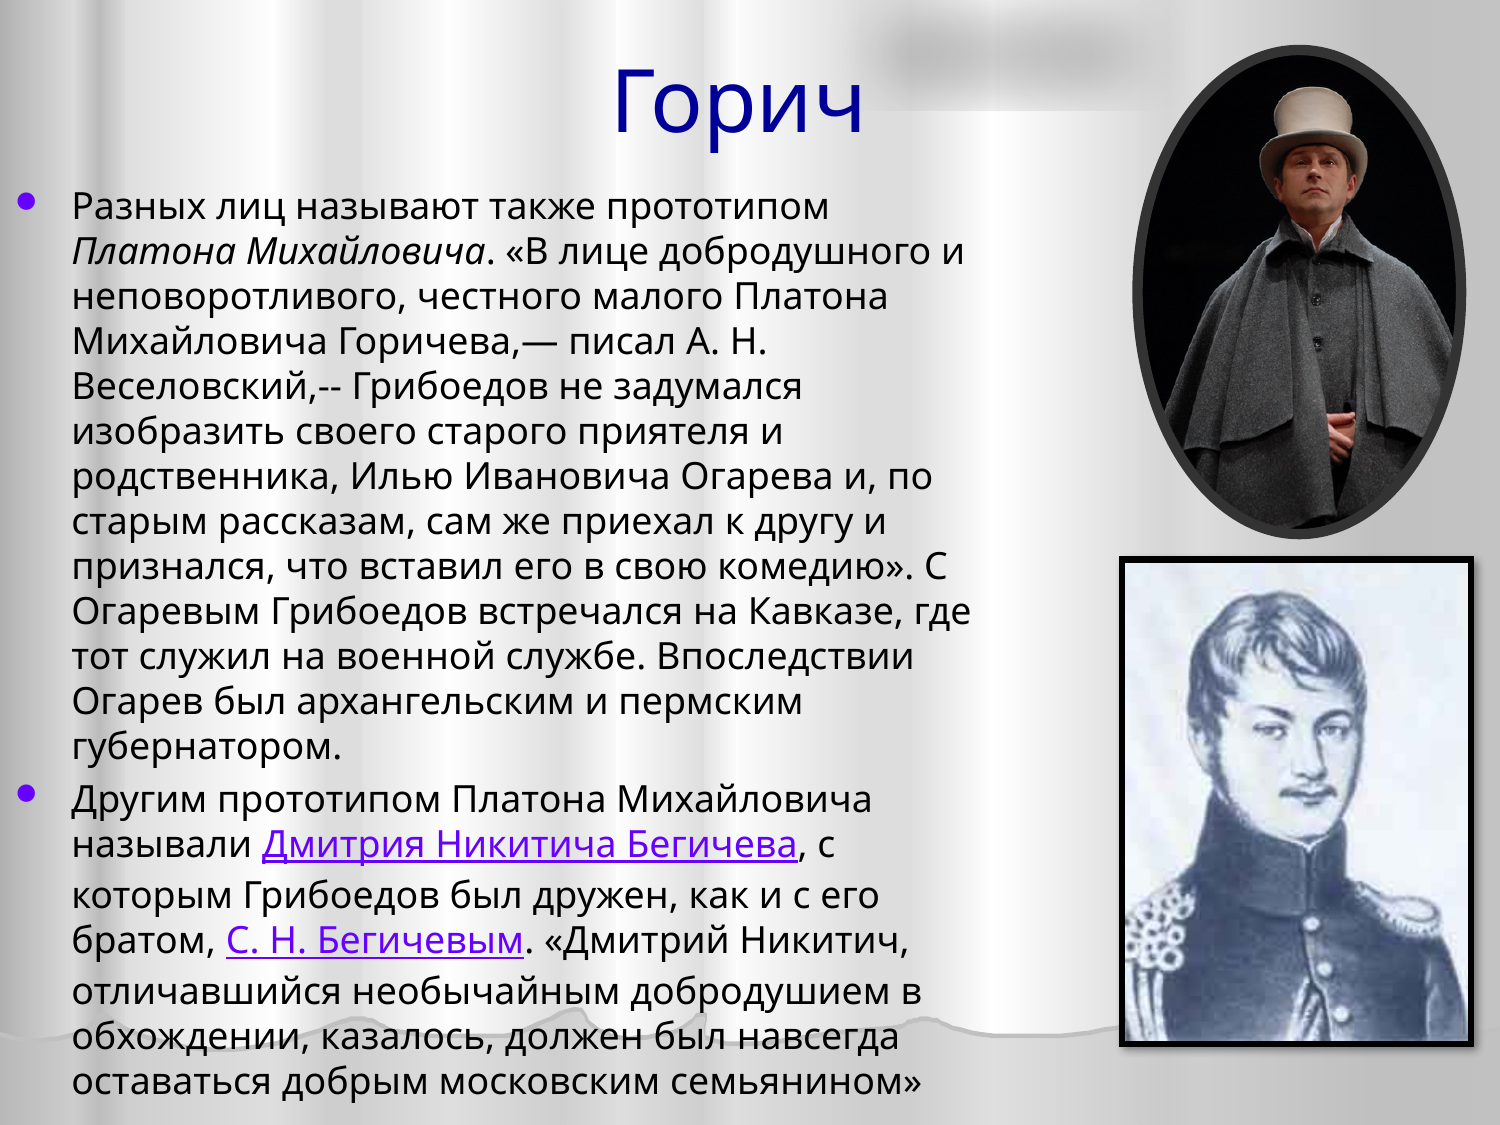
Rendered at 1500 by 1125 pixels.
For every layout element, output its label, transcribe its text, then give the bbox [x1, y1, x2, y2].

title Горич [74, 45, 1132, 151]
list Разных лиц называют также прототипом Платона Михайловича. «В лице добродушного и неповоротливого, честного малого Платона Михайловича Горичева,— писал А. Н. Веселовский,-- Грибоедов не задумался изобразить своего старого приятеля и родственника, Илью Ивановича Огарева и, по старым рассказам, сам же приехал к другу и признался, что вставил его в свою комедию». С Огаревым Грибоедов встречался на Кавказе, где тот служил на военной службе. Впоследствии Огарев был архангельским и пермским губернатором. Другим прототипом Платона Михайловича называли Дмитрия Никитича Бегичева, с которым Грибоедов был дружен, как и с его братом, С. Н. Бегичевым. «Дмитрий Никитич, отличавшийся необычайным добродушием в обхождении, казалось, должен был навсегда оставаться добрым московским семьянином» [0, 174, 988, 919]
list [1137, 49, 1462, 535]
picture [1124, 562, 1468, 1041]
